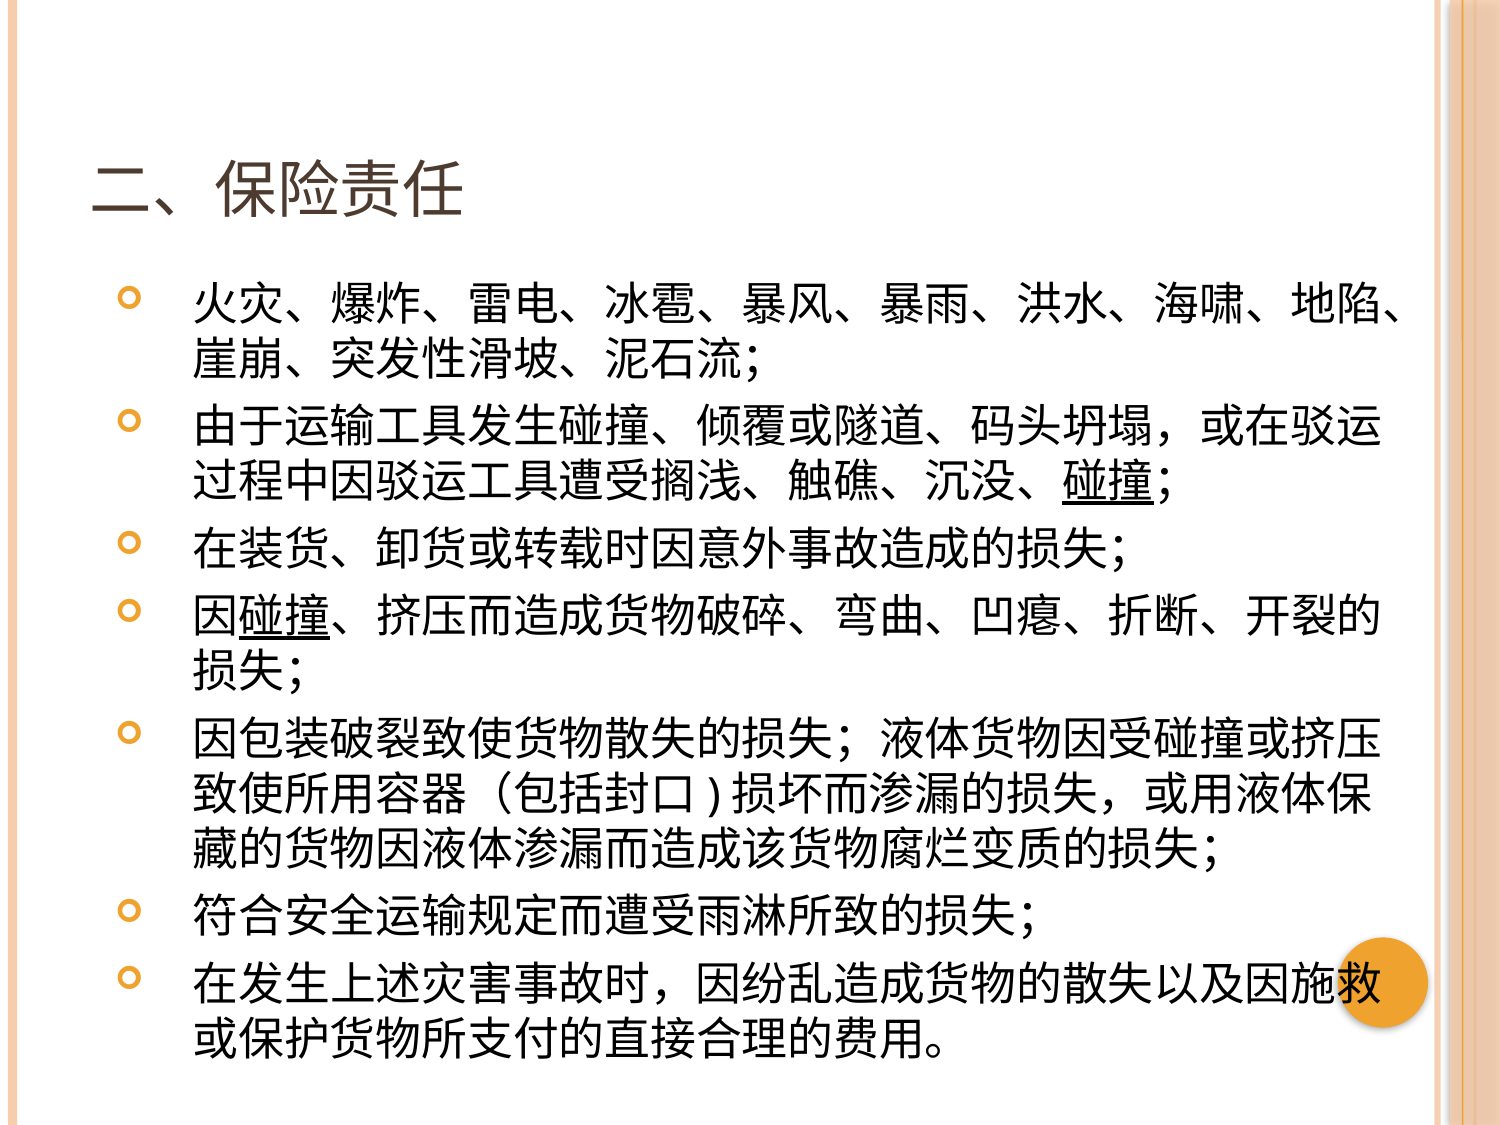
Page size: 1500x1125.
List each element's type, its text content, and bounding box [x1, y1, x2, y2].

list 火灾、爆炸、雷电、冰雹、暴风、暴雨、洪水、海啸、地陷、崖崩、突发性滑坡、泥石流； 由于运输工具发生碰撞、倾覆或隧道、码头坍塌，或在驳运过程中因驳运工具遭受搁浅、触礁、沉没、碰撞； 在装货、卸货或转载时因意外事故造成的损失； 因碰撞、挤压而造成货物破碎、弯曲、凹瘪、折断、开裂的损失； 因包装破裂致使货物散失的损失；液体货物因受碰撞或挤压致使所用容器（包括封口)损坏而渗漏的损失，或用液体保藏的货物因液体渗漏而造成该货物腐烂变质的损失； 符合安全运输规定而遭受雨淋所致的损失； 在发生上述灾害事故时，因纷乱造成货物的散失以及因施救或保护货物所支付的直接合理的费用。 [100, 266, 1425, 1088]
title 二、保险责任 [75, 45, 1300, 233]
